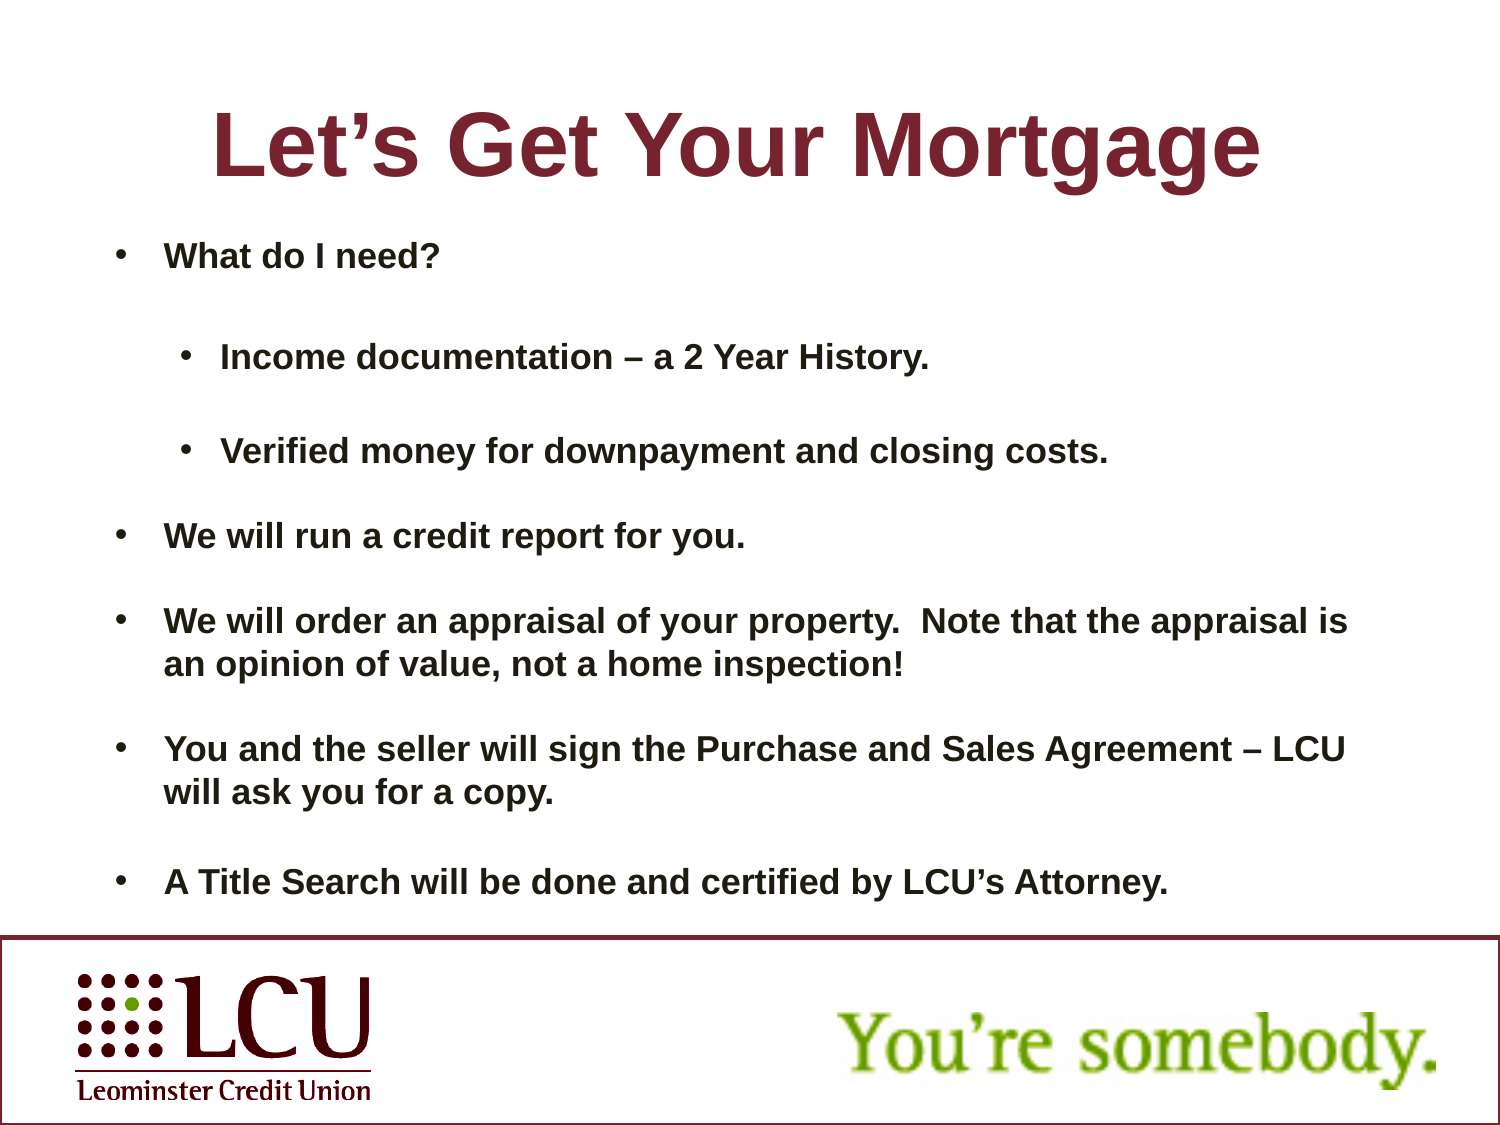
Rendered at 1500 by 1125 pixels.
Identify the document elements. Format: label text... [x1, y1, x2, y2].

list What do I need? Income documentation – a 2 Year History. Verified money for downpayment and closing costs. We will run a credit report for you. We will order an appraisal of your property. Note that the appraisal is an opinion of value, not a home inspection! You and the seller will sign the Purchase and Sales Agreement – LCU will ask you for a copy. A Title Search will be done and certified by LCU’s Attorney. [99, 224, 1413, 913]
title Let’s Get Your Mortgage [62, 62, 1413, 218]
picture [837, 1012, 1436, 1090]
picture [74, 974, 371, 1101]
